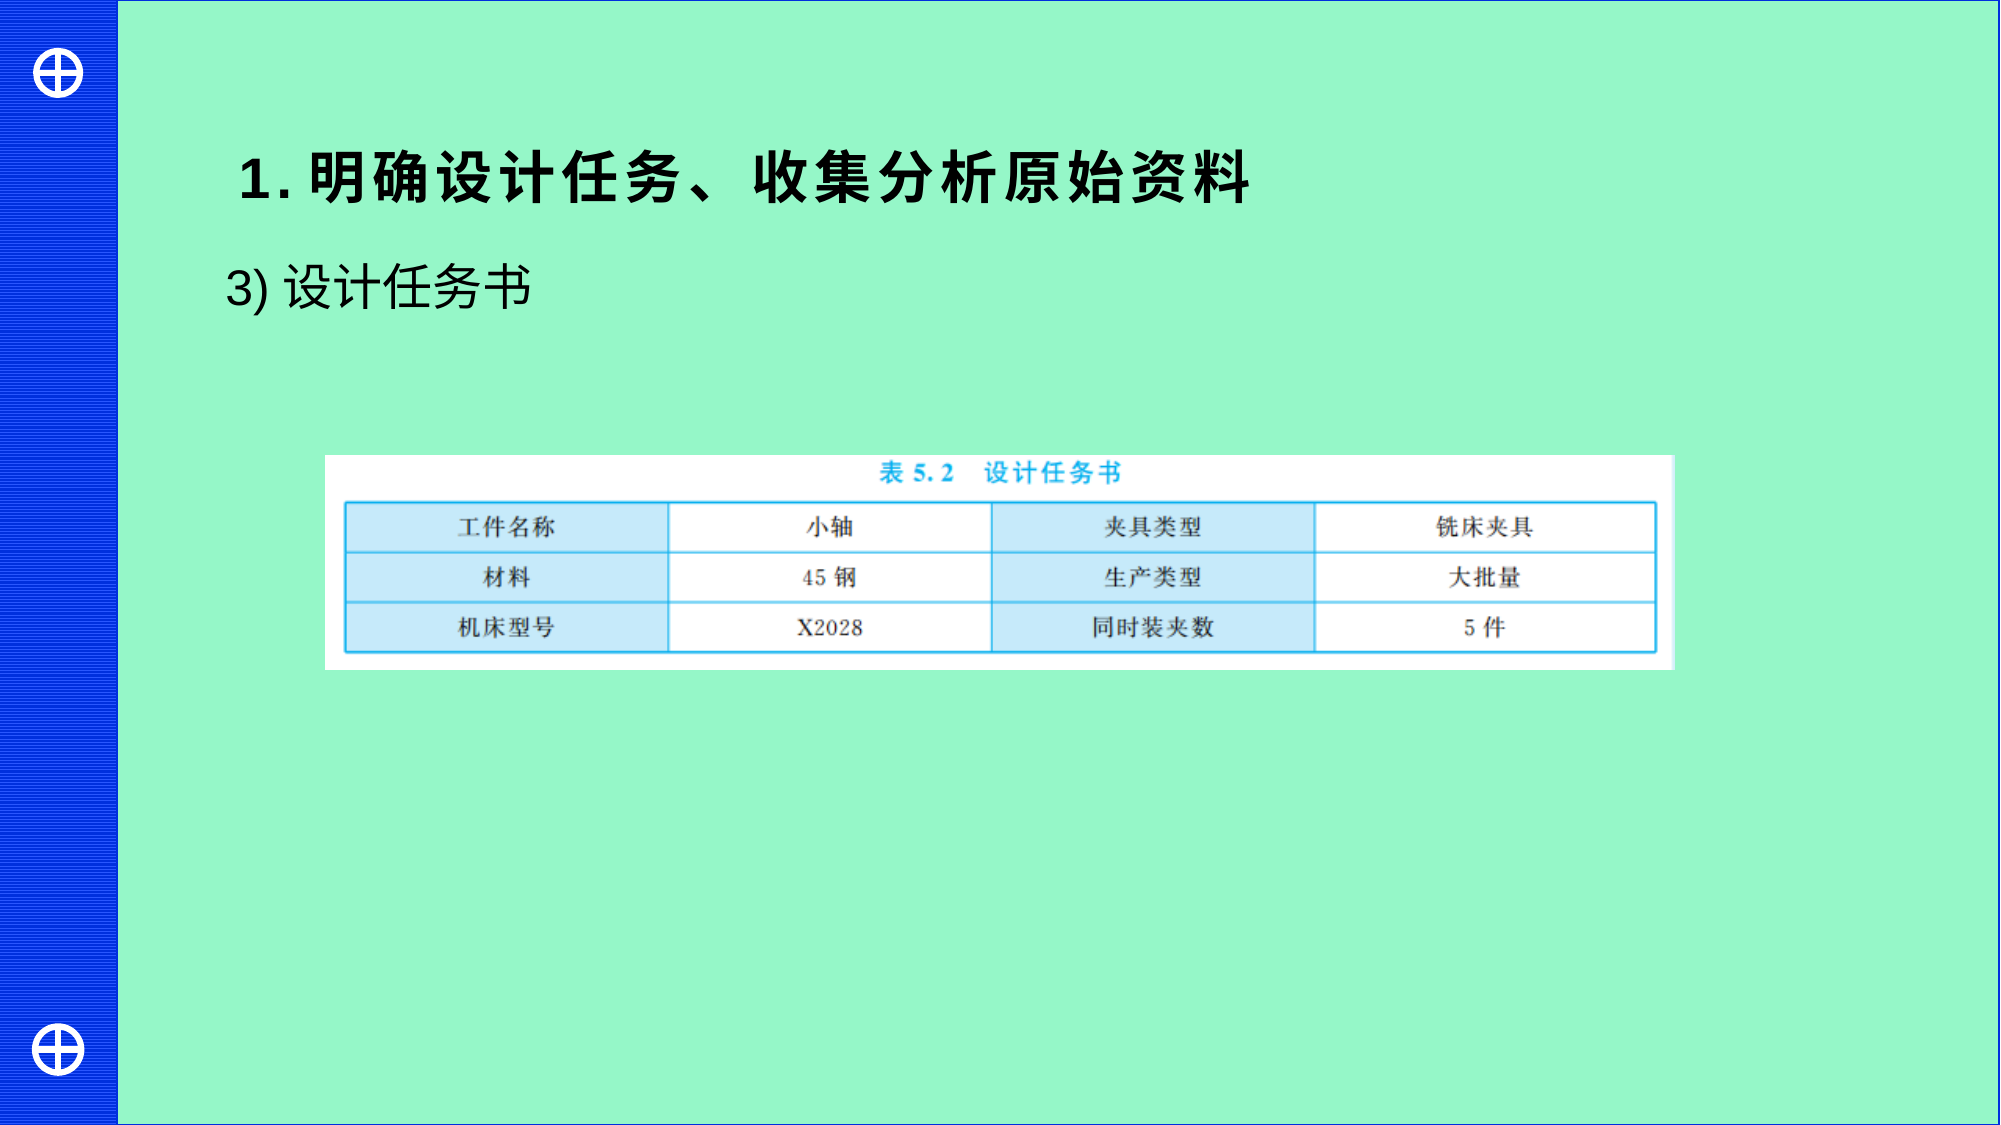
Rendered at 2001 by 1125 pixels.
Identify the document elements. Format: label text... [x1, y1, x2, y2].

picture [325, 455, 1675, 670]
text_box 1.明确设计任务、收集分析原始资料 [135, 96, 1423, 217]
text_box 3)设计任务书 [135, 217, 1843, 413]
